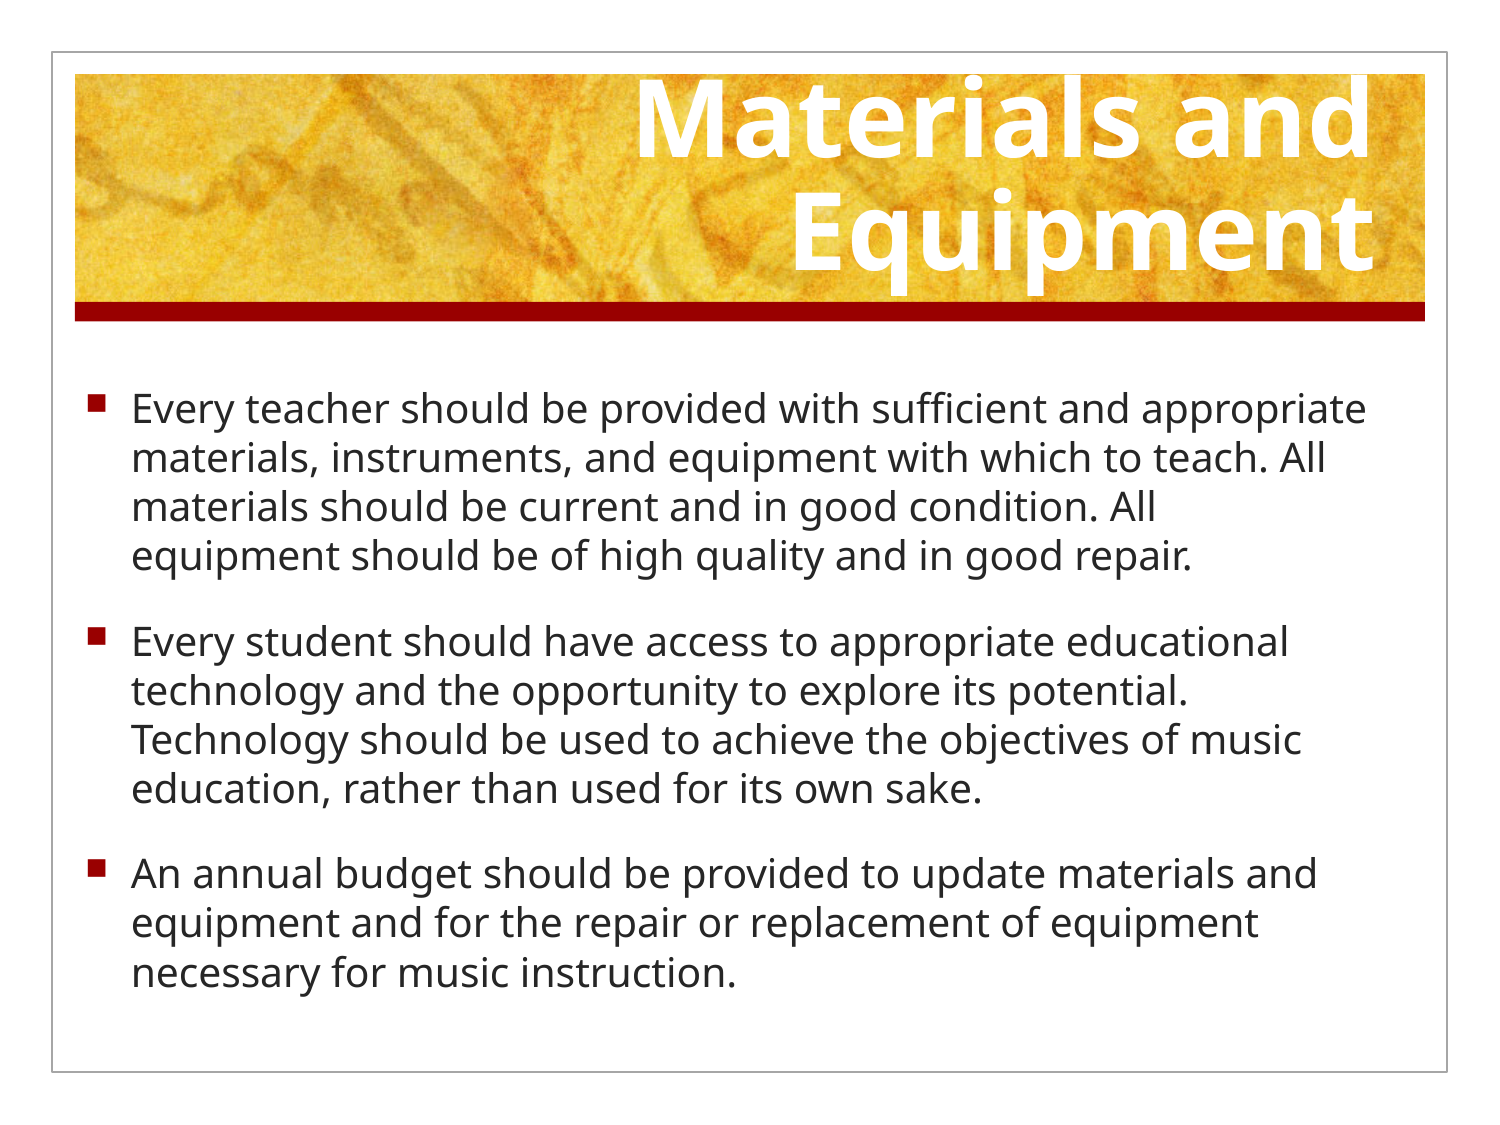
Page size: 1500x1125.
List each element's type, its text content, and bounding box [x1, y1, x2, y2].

list Every teacher should be provided with sufficient and appropriate materials, instruments, and equipment with which to teach. All materials should be current and in good condition. All equipment should be of high quality and in good repair. Every student should have access to appropriate educational technology and the opportunity to explore its potential. Technology should be used to achieve the objectives of music education, rather than used for its own sake. An annual budget should be provided to update materials and equipment and for the repair or replacement of equipment necessary for music instruction. [70, 375, 1392, 1005]
title Materials and Equipment [108, 74, 1392, 292]
picture [75, 74, 1425, 301]
